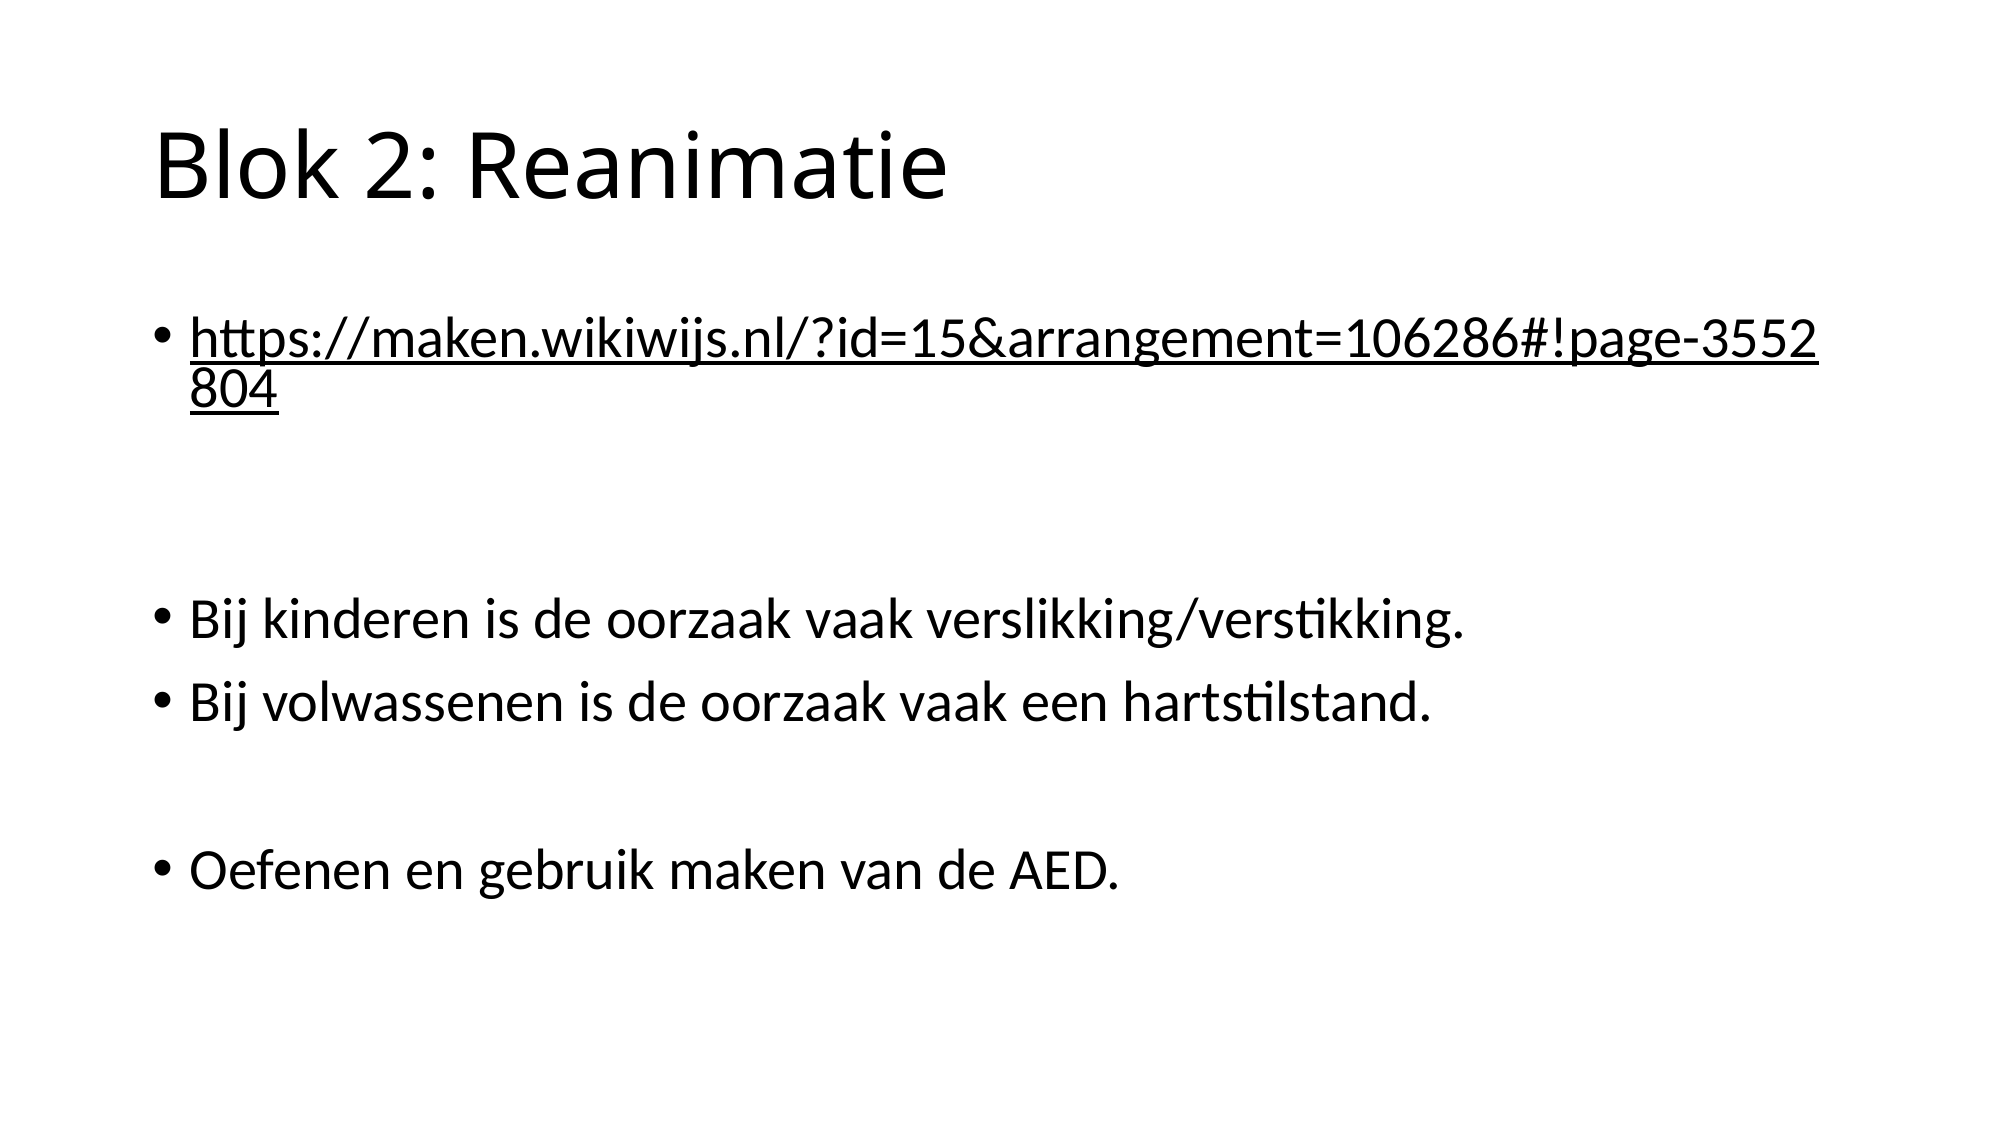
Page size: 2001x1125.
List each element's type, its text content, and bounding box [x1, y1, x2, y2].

title Blok 2: Reanimatie [137, 59, 1863, 278]
list https://maken.wikiwijs.nl/?id=15&arrangement=106286#!page-3552804 Bij kinderen is de oorzaak vaak verslikking/verstikking. Bij volwassenen is de oorzaak vaak een hartstilstand. Oefenen en gebruik maken van de AED. [137, 299, 1863, 1014]
